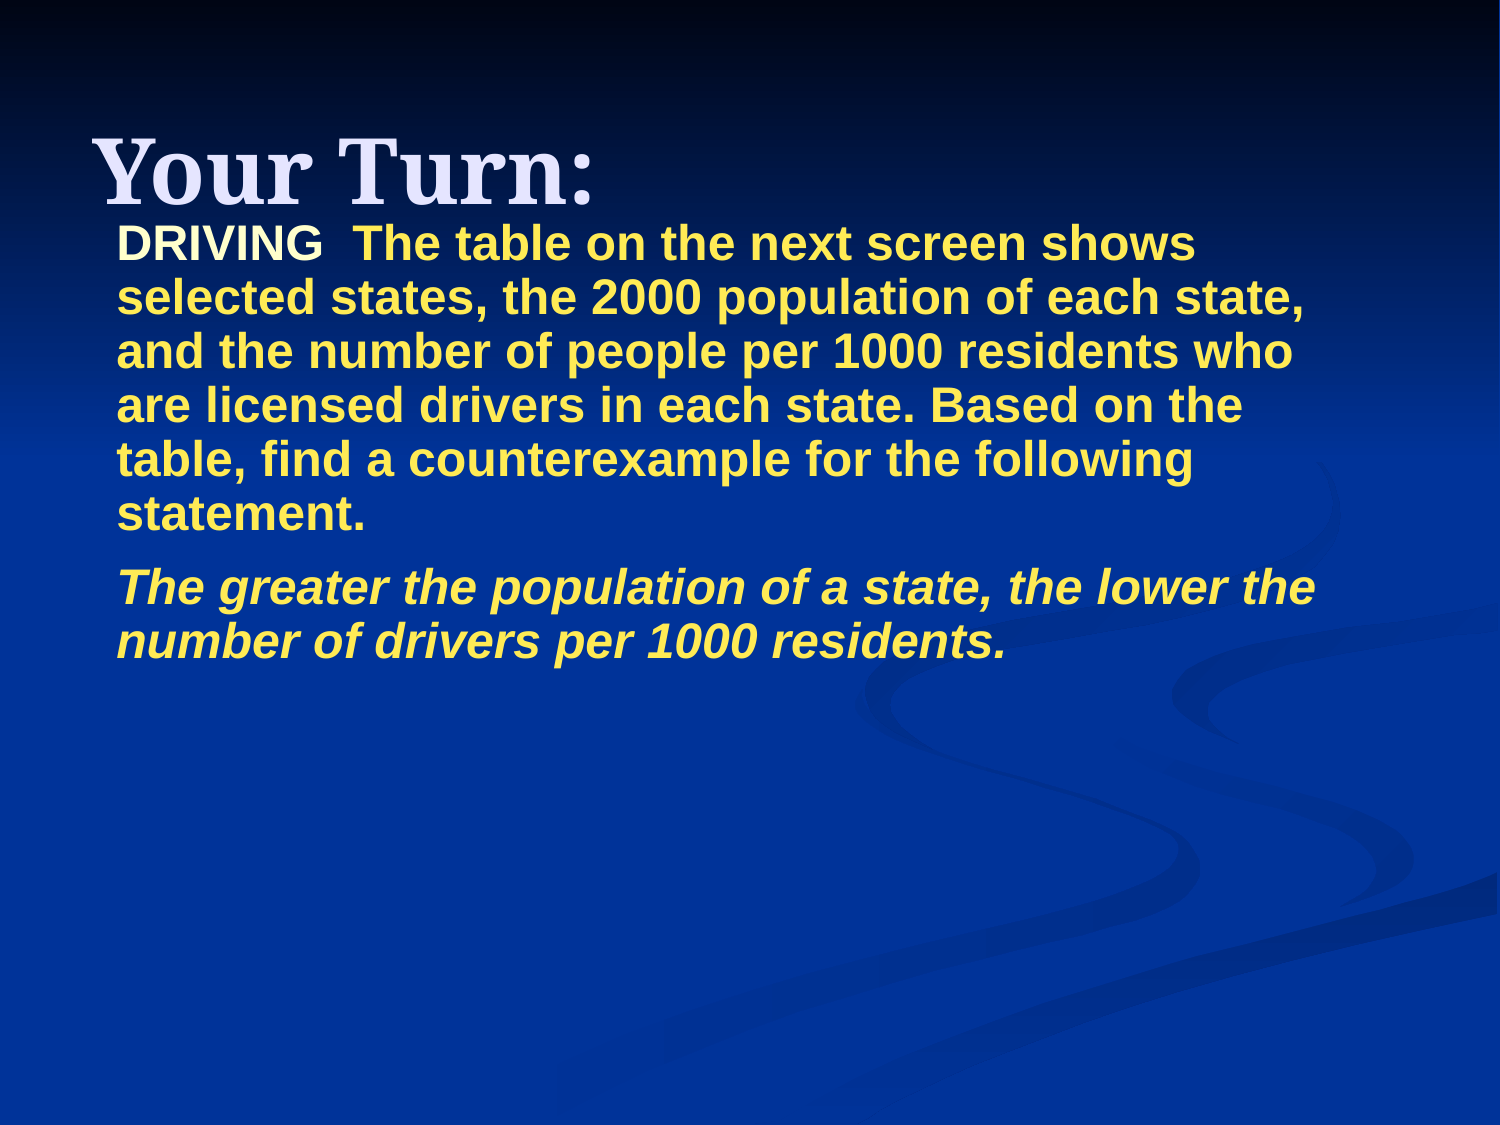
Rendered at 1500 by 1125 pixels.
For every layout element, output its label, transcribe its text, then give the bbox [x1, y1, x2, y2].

title Your Turn: [77, 49, 1413, 286]
